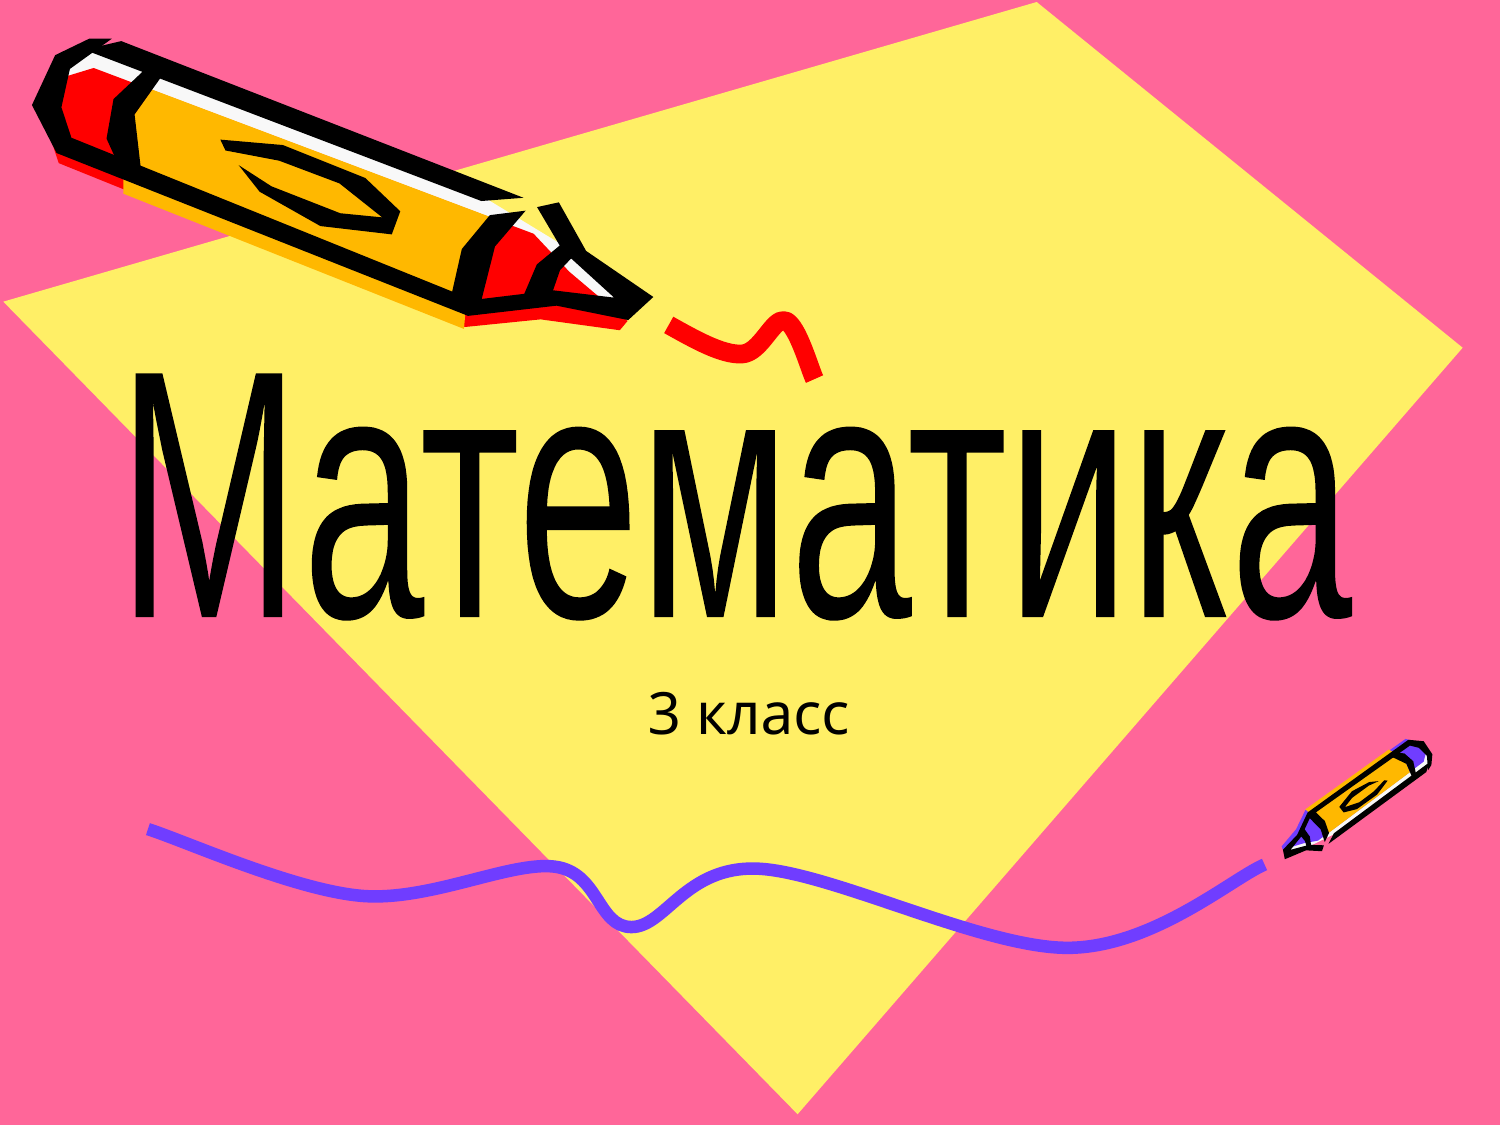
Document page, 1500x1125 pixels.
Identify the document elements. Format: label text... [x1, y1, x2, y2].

subtitle 3 класс [253, 668, 1244, 834]
